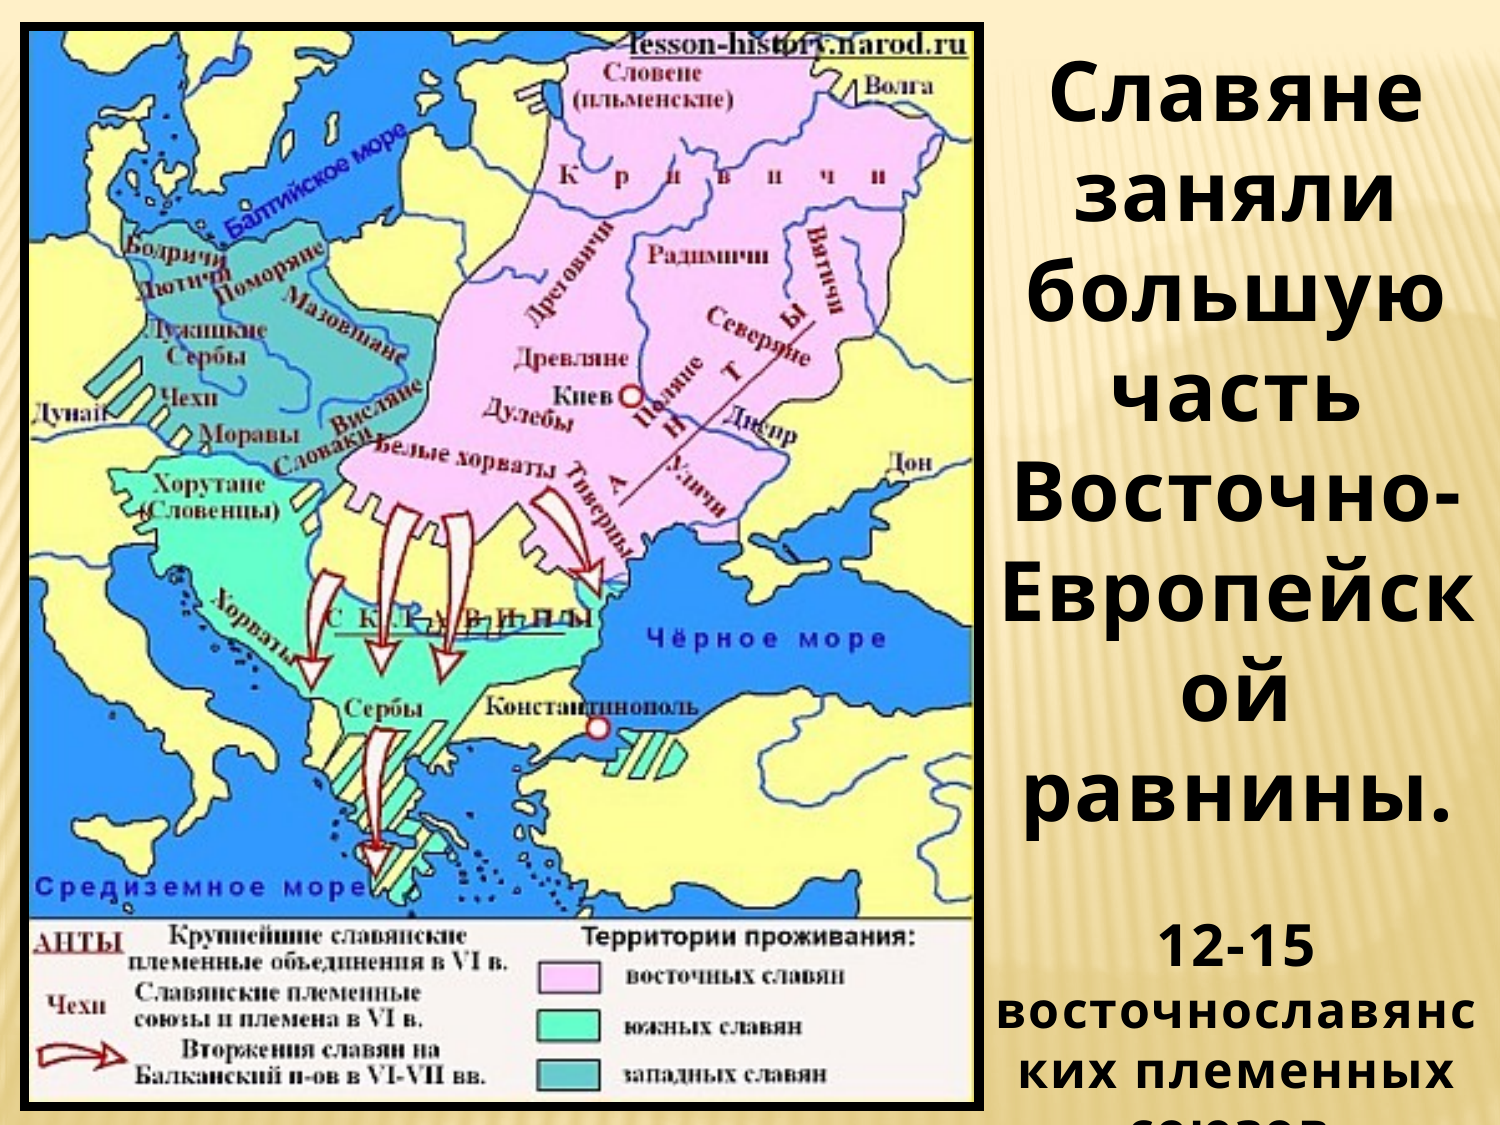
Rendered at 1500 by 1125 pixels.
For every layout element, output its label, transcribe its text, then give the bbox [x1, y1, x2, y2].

picture [29, 30, 975, 1103]
text_box Славяне заняли большую часть Восточно-Европейской равнины. 12-15 восточнославянских племенных союзов. [974, 30, 1500, 1125]
